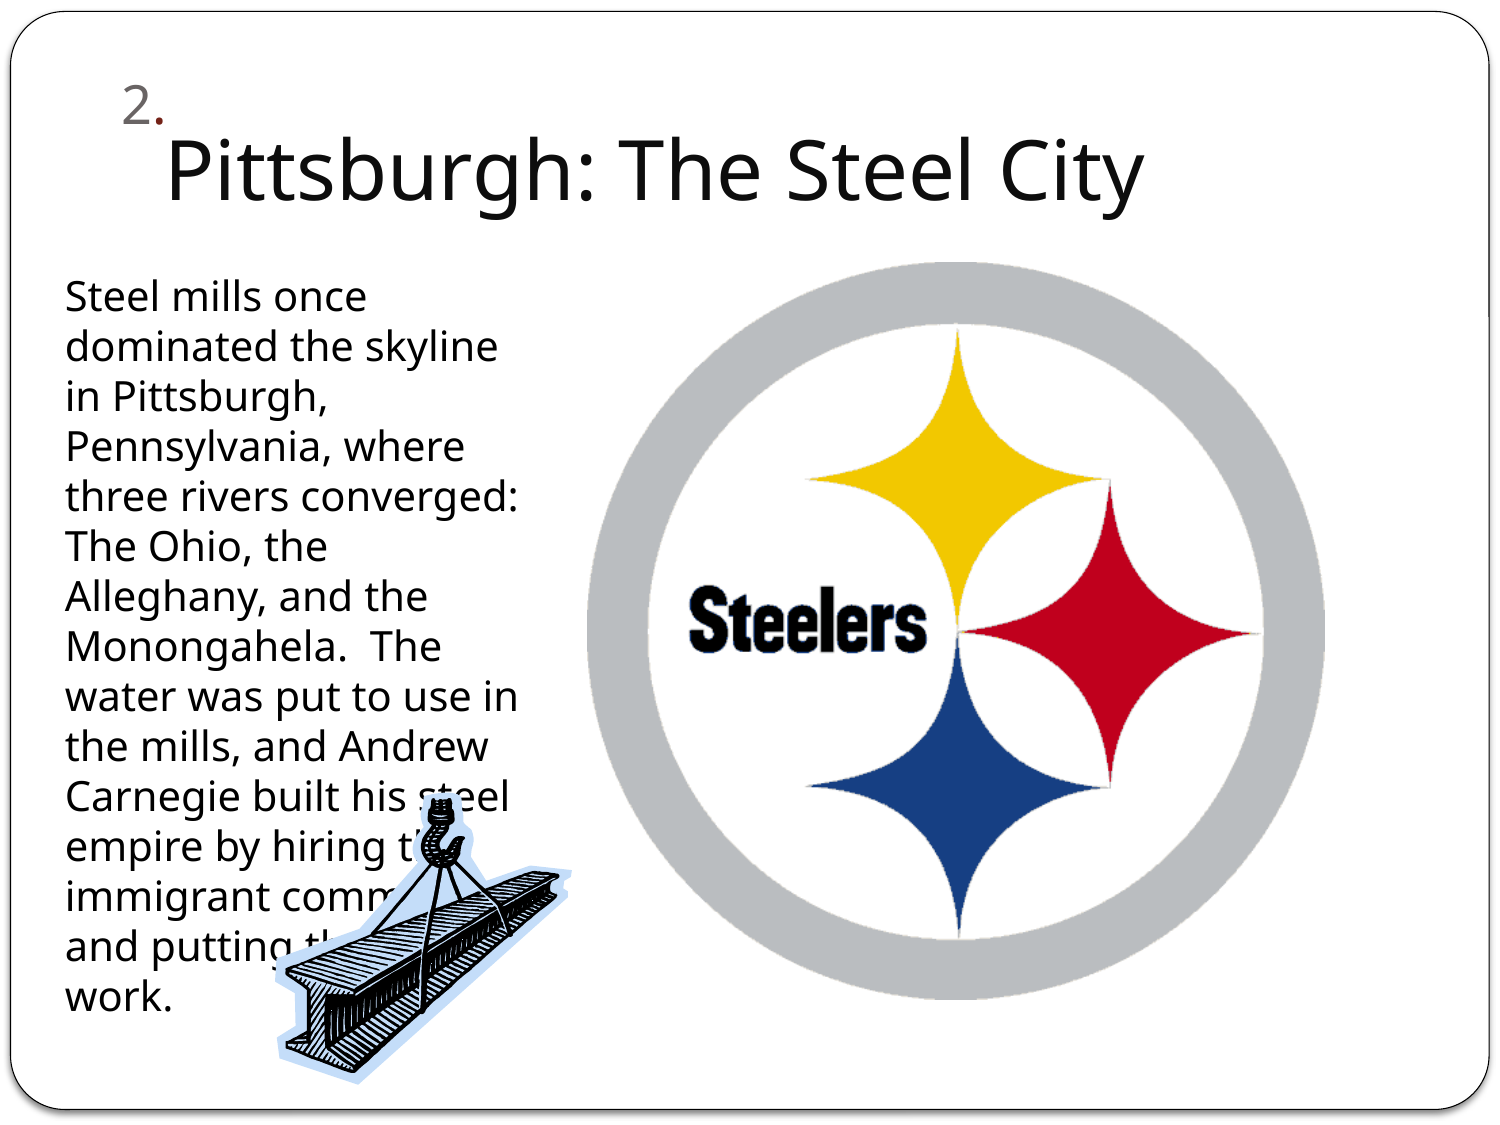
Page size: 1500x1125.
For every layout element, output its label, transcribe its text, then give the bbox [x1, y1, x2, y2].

picture [274, 787, 573, 1085]
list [587, 262, 1326, 1001]
title Pittsburgh: The Steel City [150, 44, 1425, 233]
text_box 2. [87, 62, 200, 150]
list Steel mills once dominated the skyline in Pittsburgh, Pennsylvania, where three rivers converged: The Ohio, the Alleghany, and the Monongahela. The water was put to use in the mills, and Andrew Carnegie built his steel empire by hiring the immigrant community and putting them to work. [50, 262, 538, 863]
